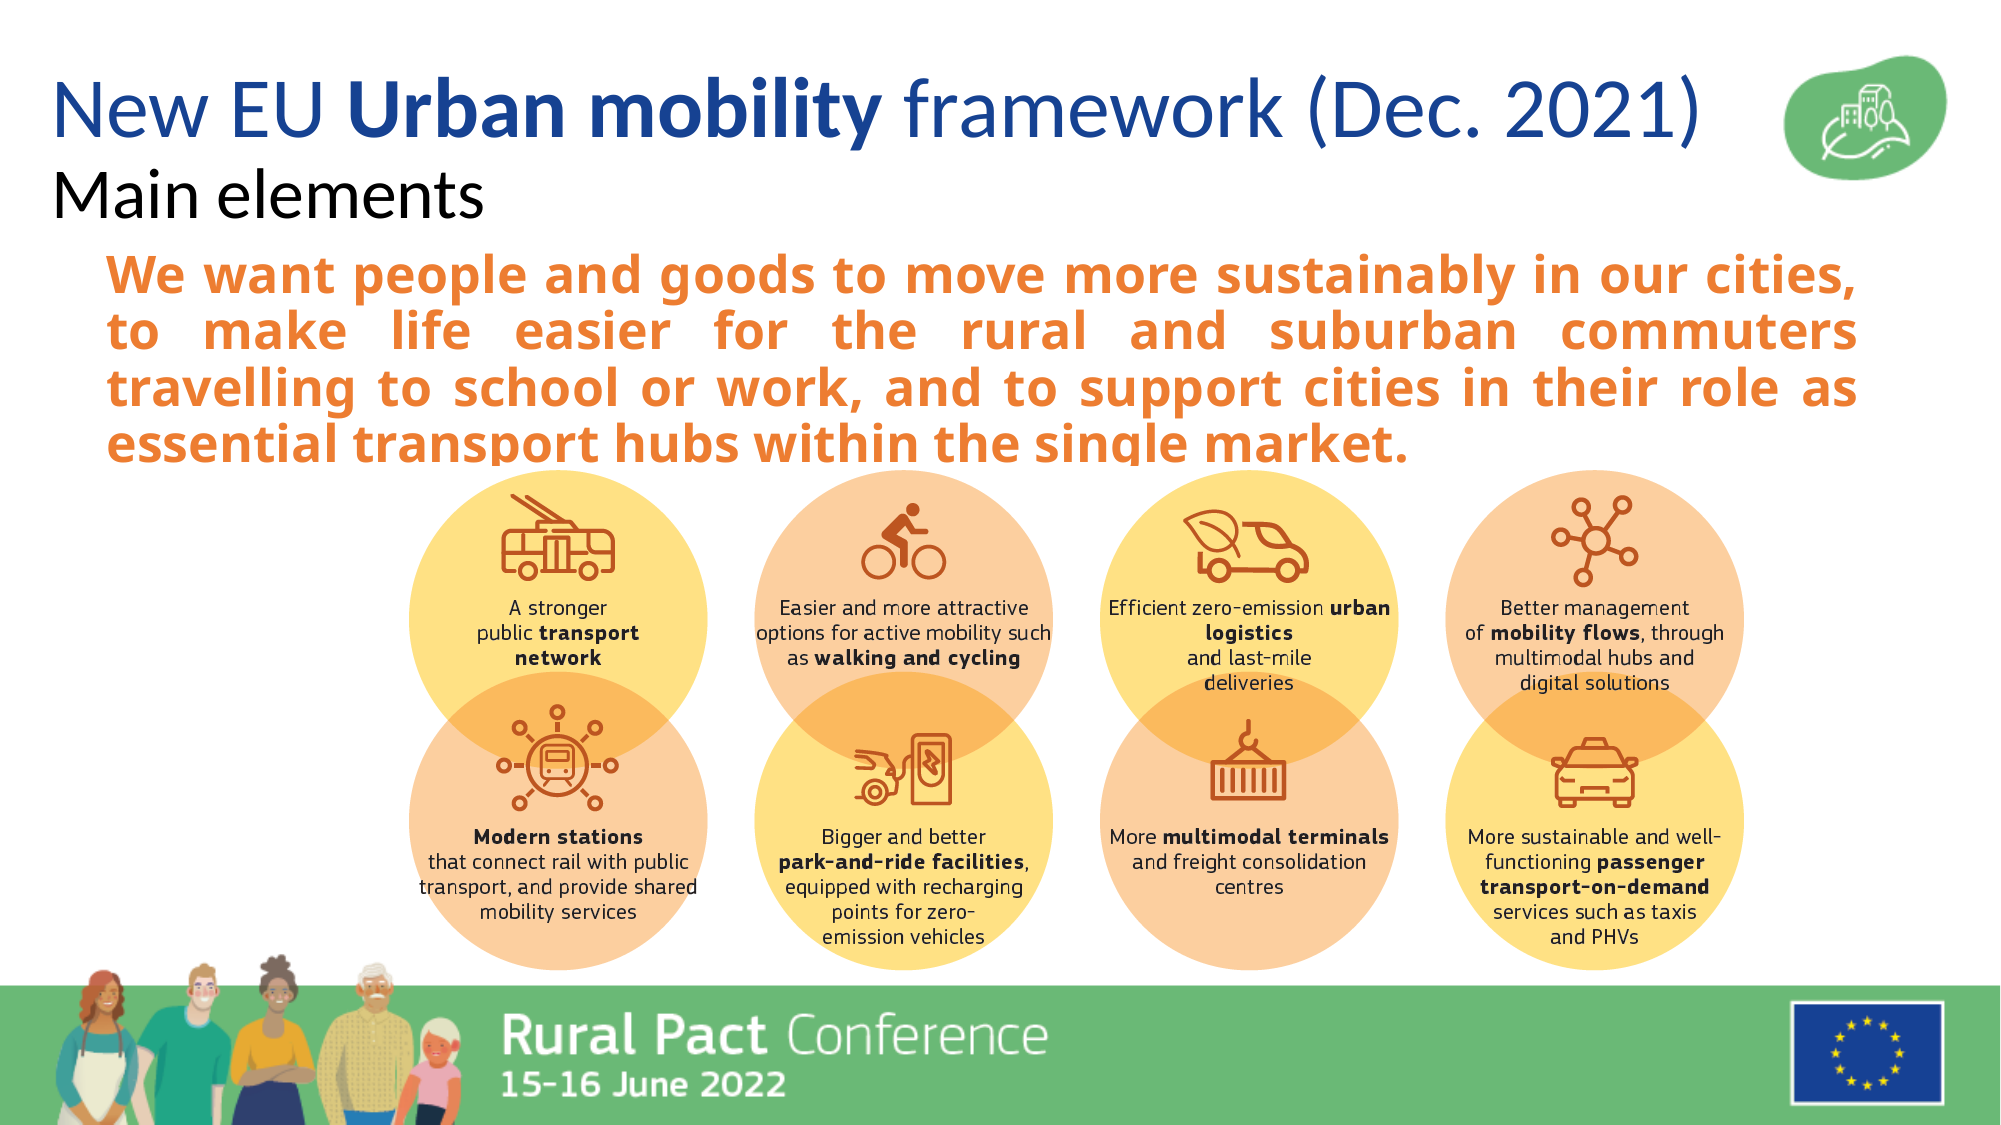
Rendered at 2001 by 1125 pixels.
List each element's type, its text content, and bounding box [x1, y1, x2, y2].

title New EU Urban mobility framework (Dec. 2021) Main elements [36, 0, 1795, 242]
text_box We want people and goods to move more sustainably in our cities, to make life easier for the rural and suburban commuters travelling to school or work, and to support cities in their role as essential transport hubs within the single market. [91, 241, 1876, 482]
picture [0, 0, 2001, 1125]
